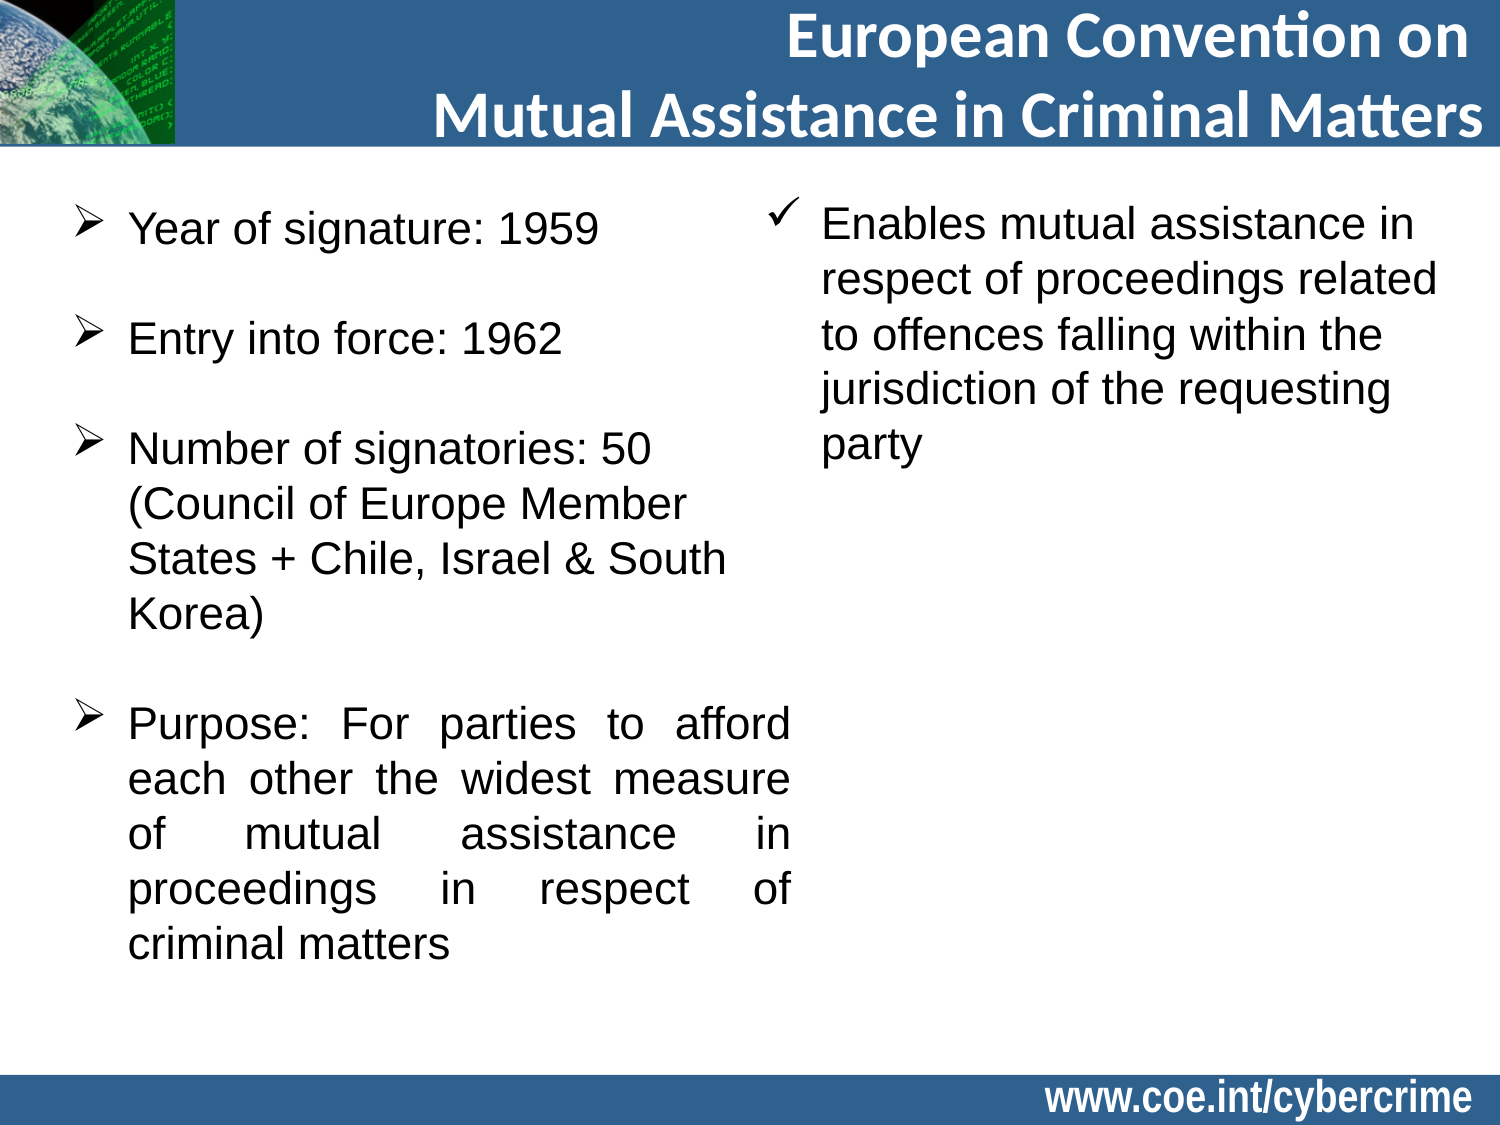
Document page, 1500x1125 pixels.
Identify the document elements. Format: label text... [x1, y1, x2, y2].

text_box European Convention on Mutual Assistance in Criminal Matters [177, 0, 1500, 149]
text_box Enables mutual assistance in respect of proceedings related to offences falling within the jurisdiction of the requesting party [749, 186, 1500, 477]
picture [0, 0, 175, 144]
text_box Year of signature: 1959 Entry into force: 1962 Number of signatories: 50 (Council of Europe Member States + Chile, Israel & South Korea) Purpose: For parties to afford each other the widest measure of mutual assistance in proceedings in respect of criminal matters [56, 191, 807, 1086]
text_box www.coe.int/cybercrime [1030, 1059, 1500, 1125]
text_box [0, 1073, 1030, 1125]
